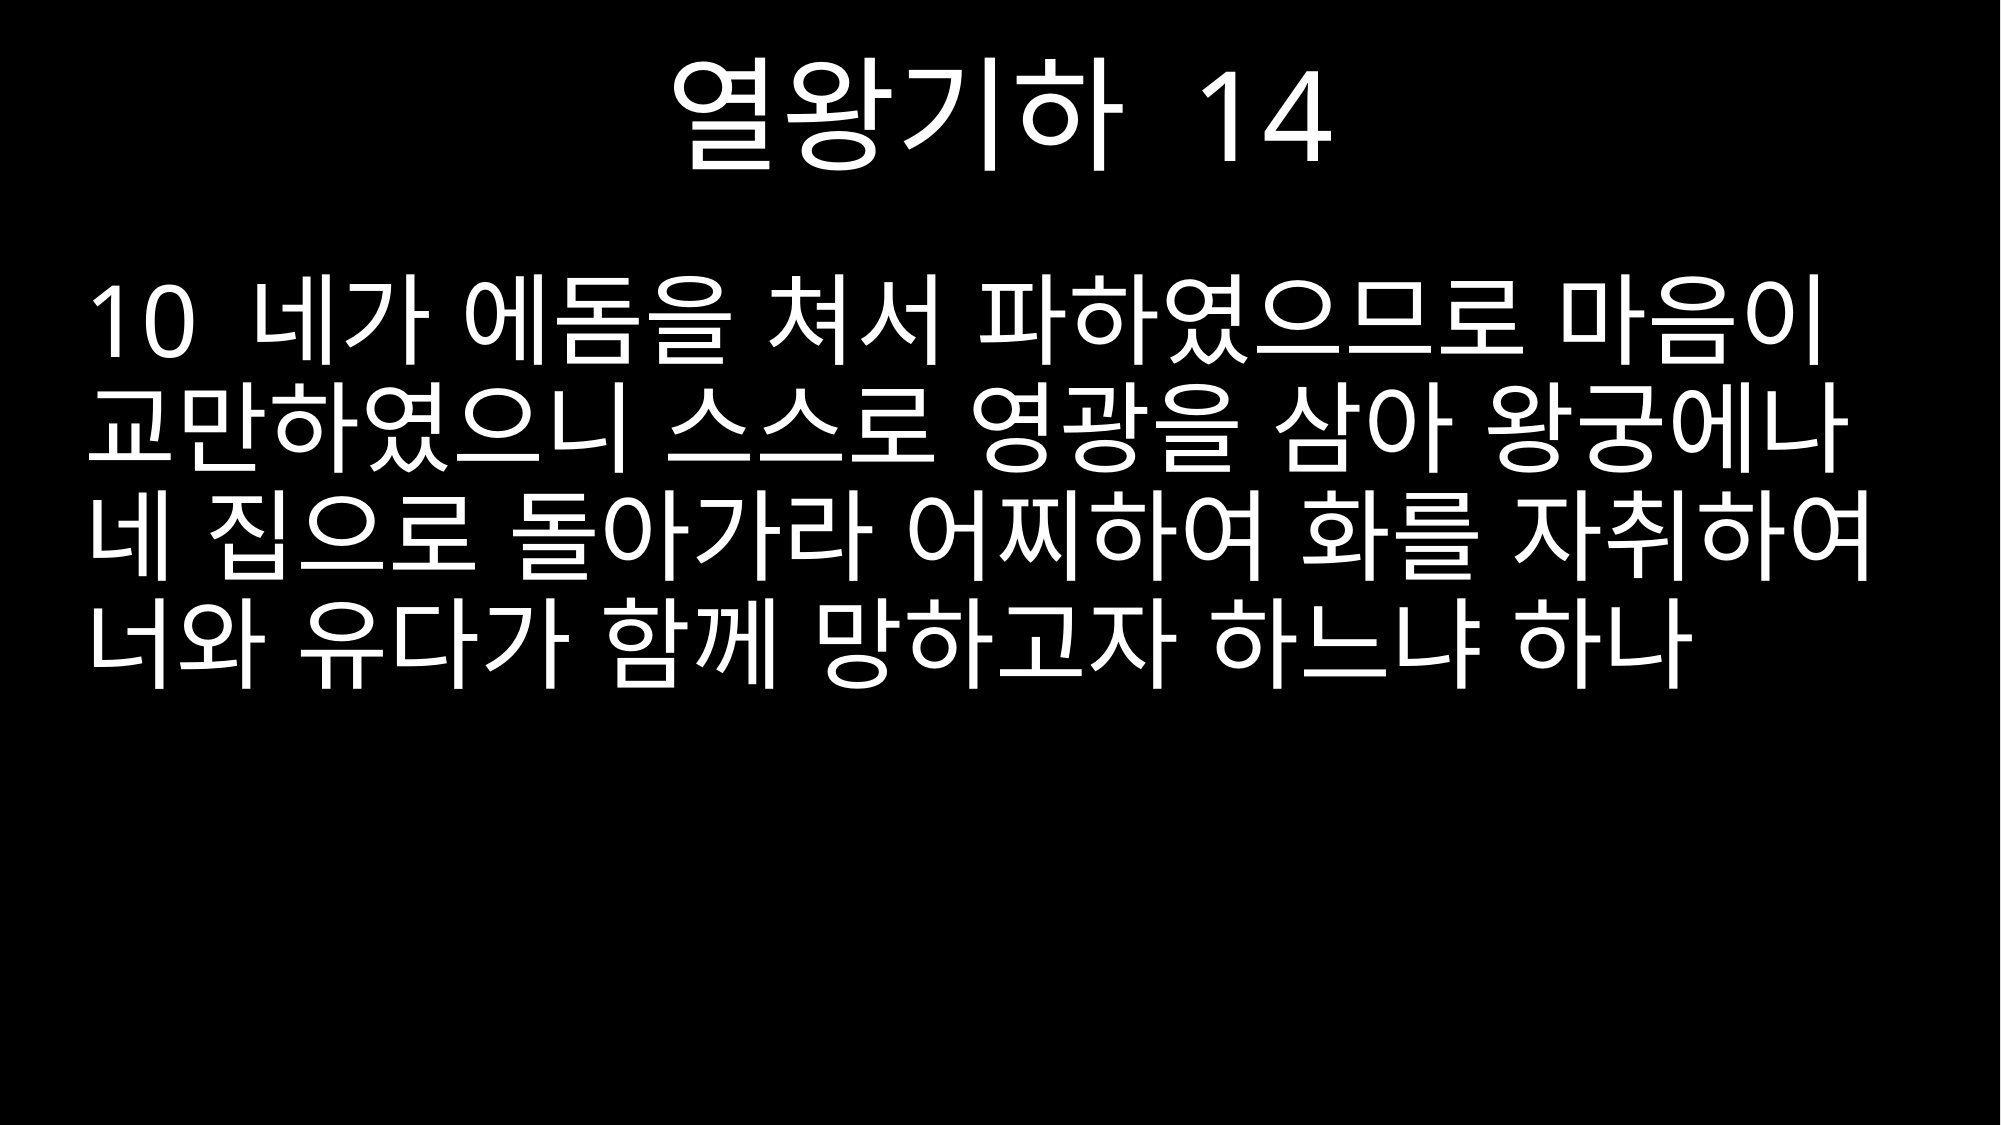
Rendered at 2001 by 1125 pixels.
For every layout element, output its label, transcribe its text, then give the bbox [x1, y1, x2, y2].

footer 열왕기하 14 [0, 32, 2000, 192]
picture [0, 0, 2001, 1125]
list 10 네가 에돔을 쳐서 파하였으므로 마음이 교만하였으니 스스로 영광을 삼아 왕궁에나 네 집으로 돌아가라 어찌하여 화를 자취하여 너와 유다가 함께 망하고자 하느냐 하나 [69, 263, 1953, 423]
